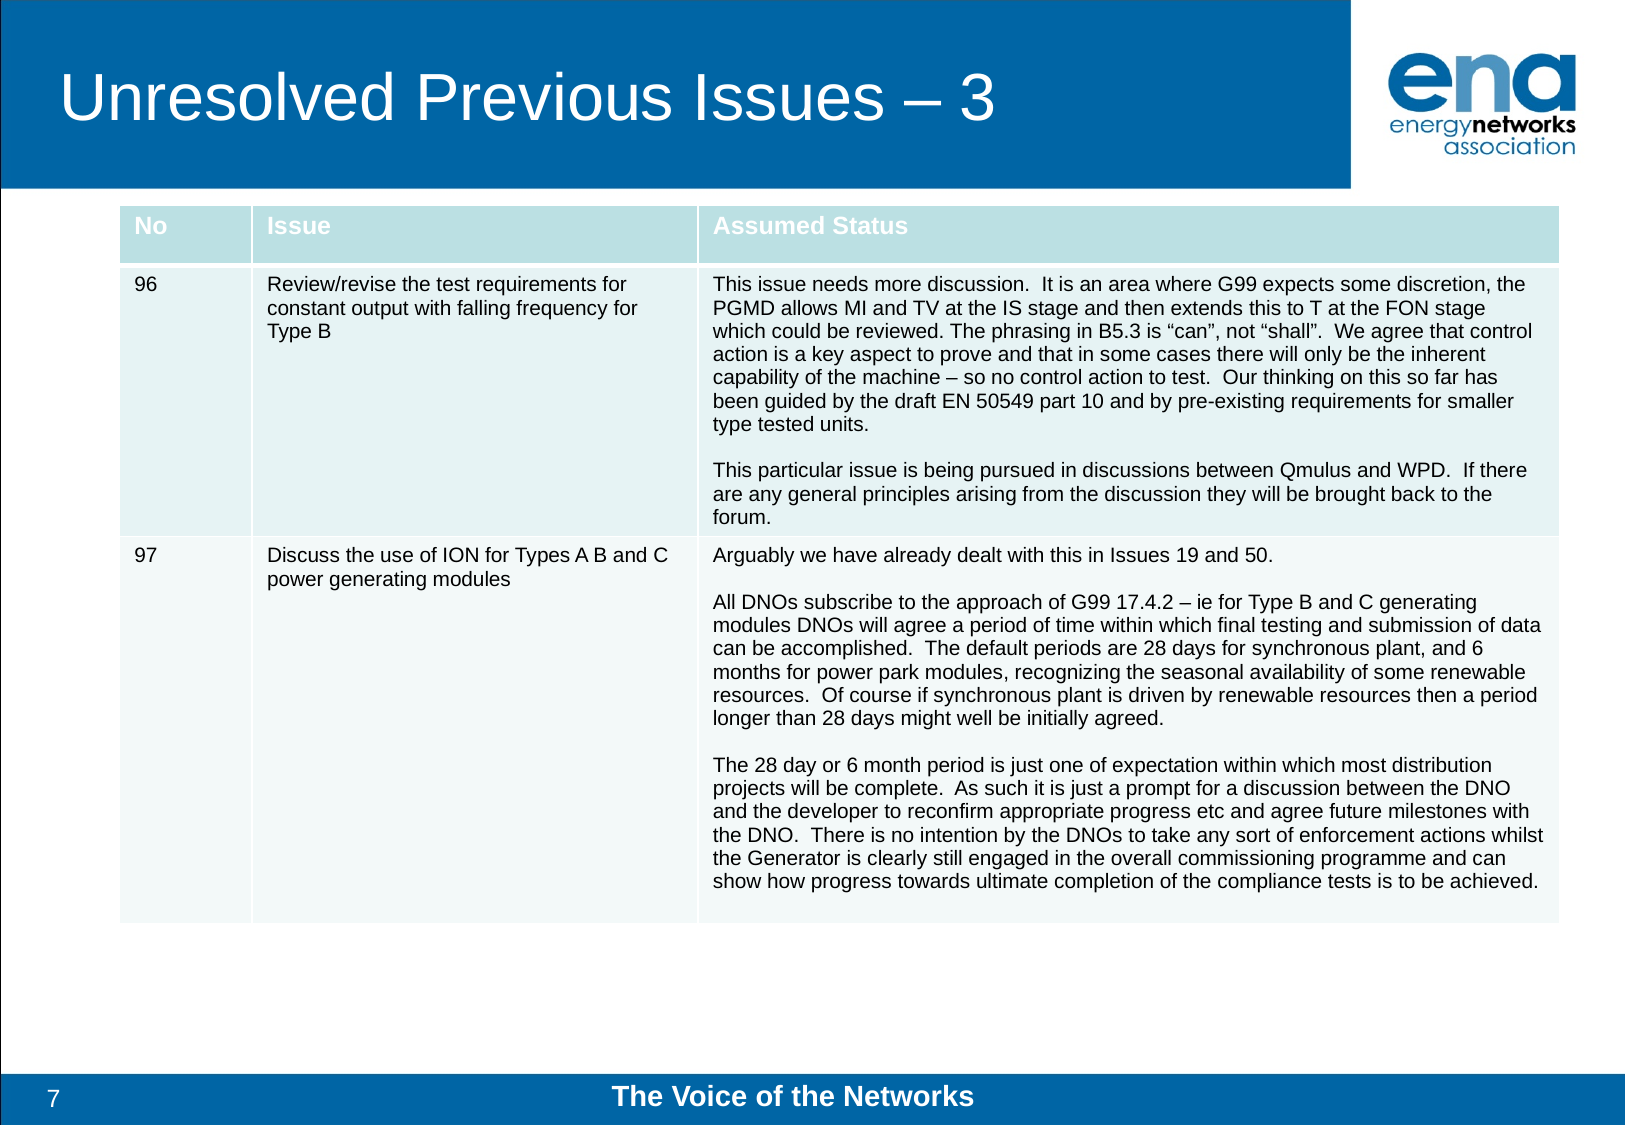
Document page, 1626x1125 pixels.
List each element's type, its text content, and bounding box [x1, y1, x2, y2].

table_cell Arguably we have already dealt with this in Issues 19 and 50. All DNOs subscribe to the approach of G99 17.4.2 – ie for Type B and C generating modules DNOs will agree a period of time within which final testing and submission of data can be accomplished. The default periods are 28 days for synchronous plant, and 6 months for power park modules, recognizing the seasonal availability of some renewable resources. Of course if synchronous plant is driven by renewable resources then a period longer than 28 days might well be initially agreed. The 28 day or 6 month period is just one of expectation within which most distribution projects will be complete. As such it is just a prompt for a discussion between the DNO and the developer to reconfirm appropriate progress etc and agree future milestones with the DNO. There is no intention by the DNOs to take any sort of enforcement actions whilst the Generator is clearly still engaged in the overall commissioning programme and can show how progress towards ultimate completion of the compliance tests is to be achieved. [699, 537, 1559, 923]
title Unresolved Previous Issues – 3 [44, 34, 1312, 153]
table_cell 97 [120, 537, 251, 923]
table_header No [120, 206, 251, 263]
picture [0, 0, 1625, 1125]
table_header Issue [253, 206, 697, 263]
table_cell Discuss the use of ION for Types A B and C power generating modules [253, 537, 697, 923]
table_header Assumed Status [699, 206, 1559, 263]
table_cell 96 [120, 268, 251, 536]
table_cell This issue needs more discussion. It is an area where G99 expects some discretion, the PGMD allows MI and TV at the IS stage and then extends this to T at the FON stage which could be reviewed. The phrasing in B5.3 is “can”, not “shall”. We agree that control action is a key aspect to prove and that in some cases there will only be the inherent capability of the machine – so no control action to test. Our thinking on this so far has been guided by the draft EN 50549 part 10 and by pre-existing requirements for smaller type tested units. This particular issue is being pursued in discussions between Qmulus and WPD. If there are any general principles arising from the discussion they will be brought back to the forum. [699, 268, 1559, 536]
table_cell Review/revise the test requirements for constant output with falling frequency for Type B [253, 268, 697, 536]
